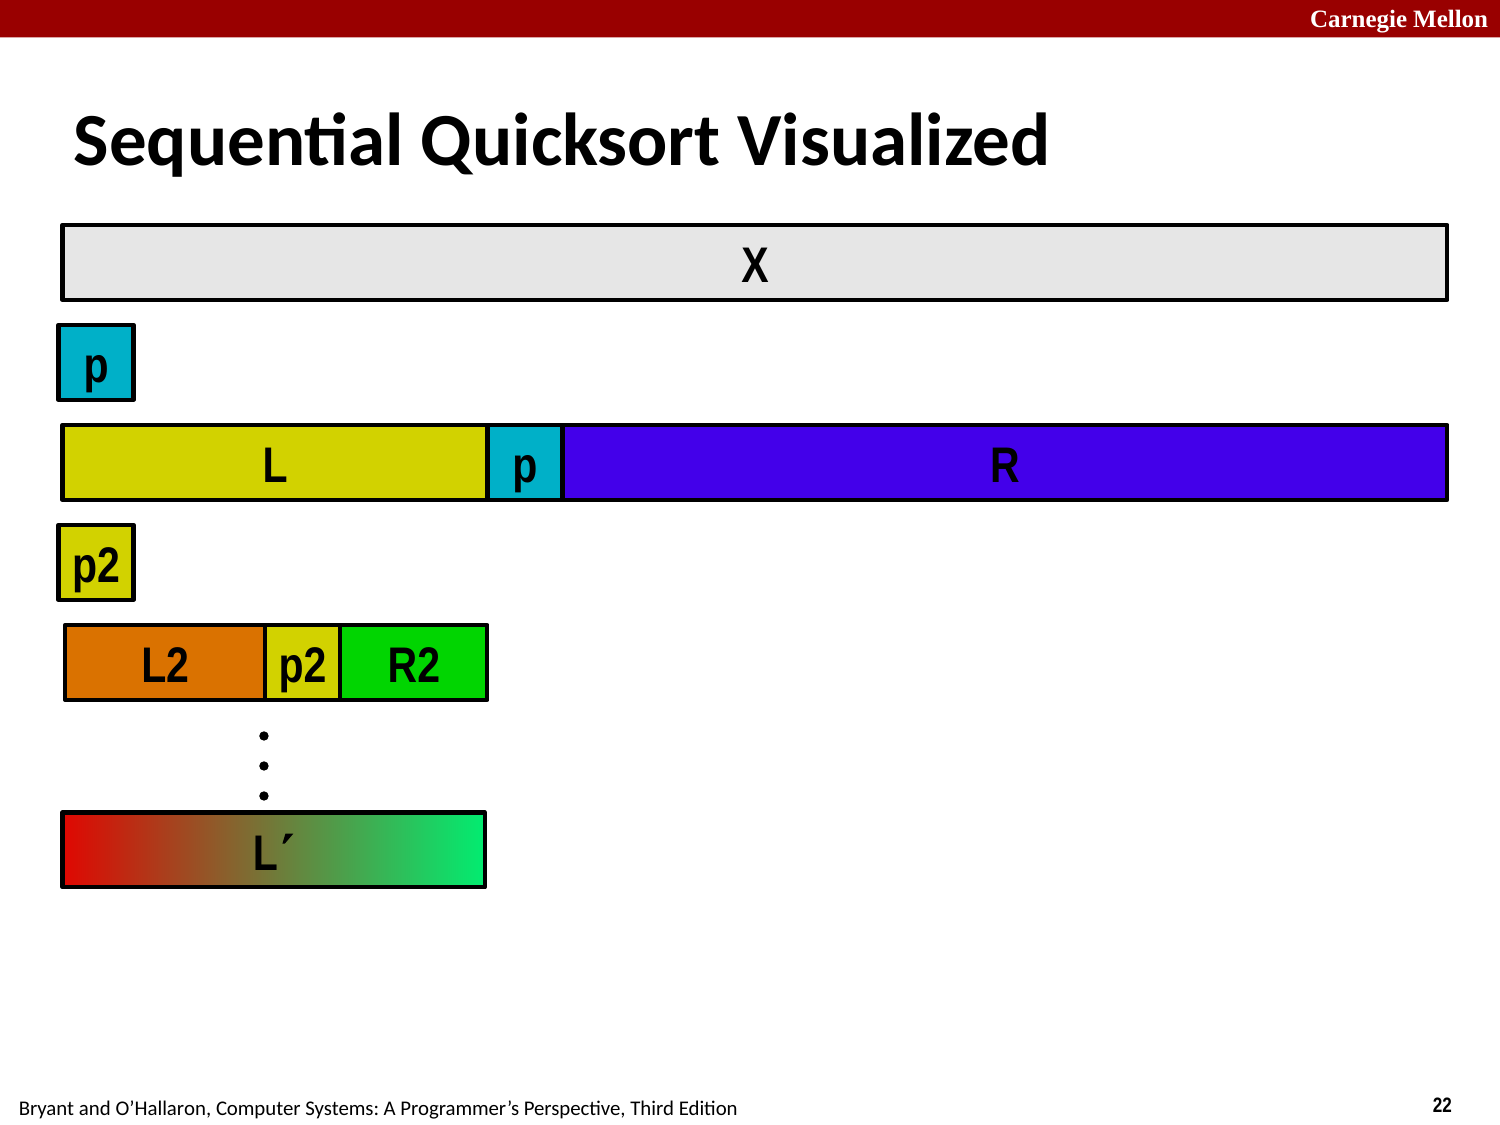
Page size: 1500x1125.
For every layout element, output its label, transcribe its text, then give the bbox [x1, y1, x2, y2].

text_box p2 [58, 524, 134, 600]
text_box X [62, 224, 1448, 300]
text_box p [58, 324, 134, 400]
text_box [62, 424, 1448, 501]
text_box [62, 712, 486, 888]
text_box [64, 624, 488, 701]
title Sequential Quicksort Visualized [58, 72, 1305, 199]
